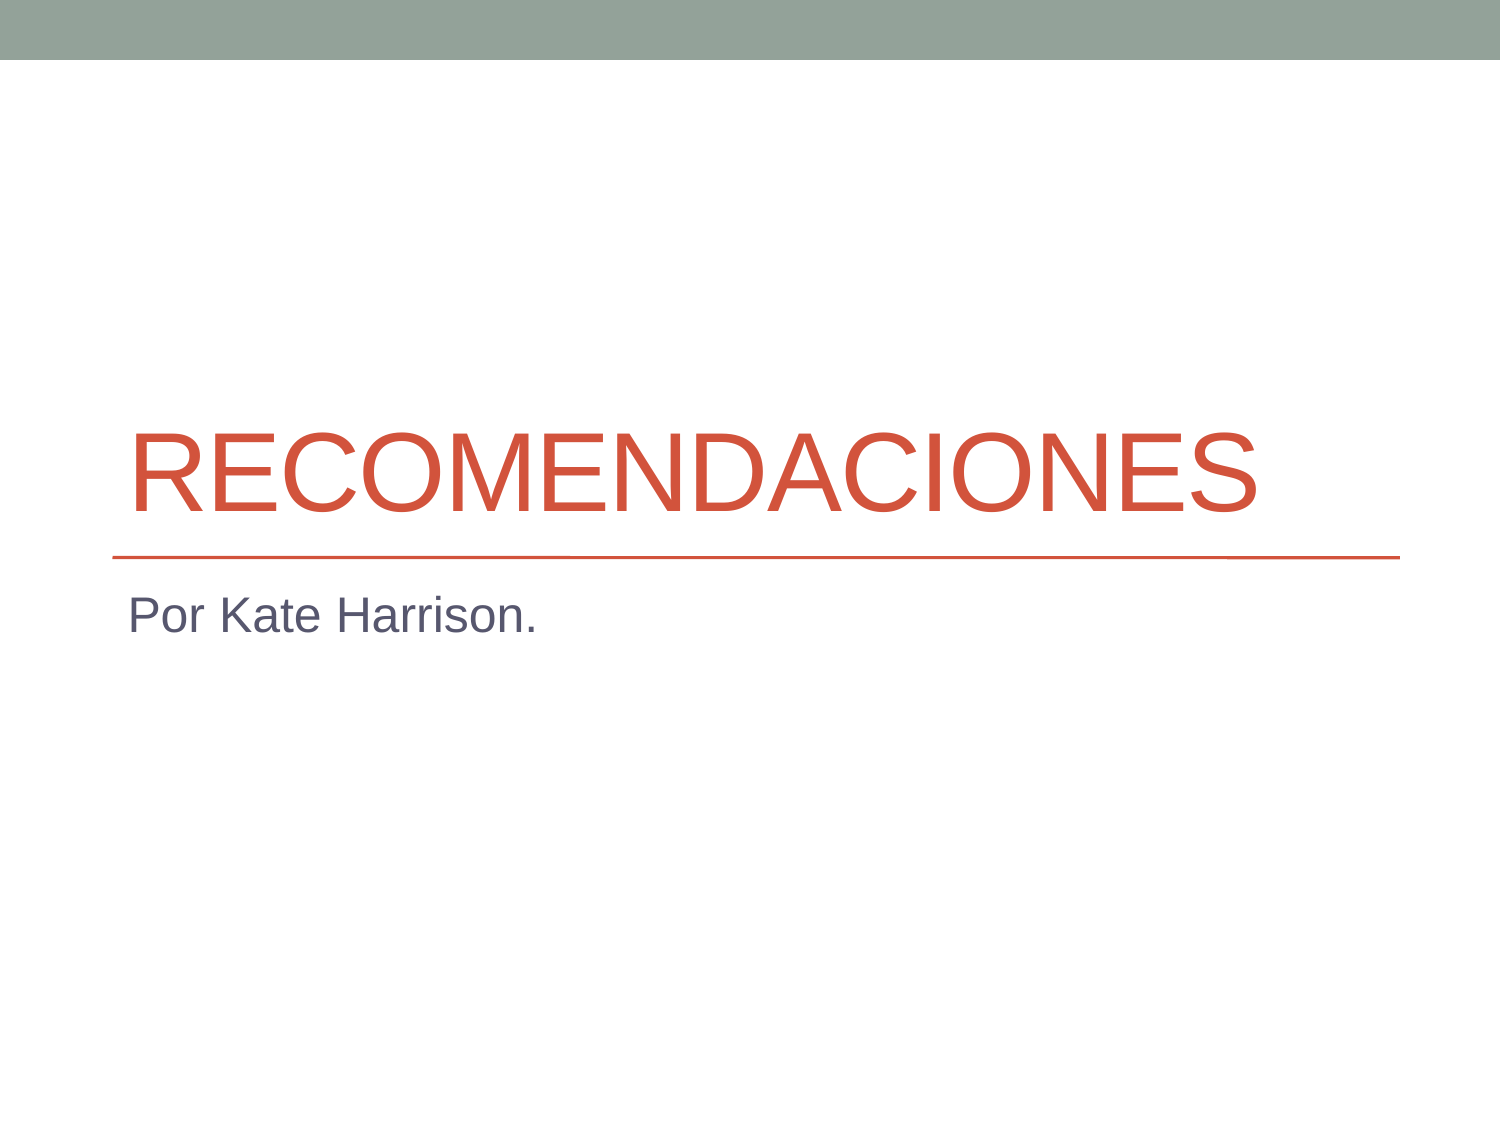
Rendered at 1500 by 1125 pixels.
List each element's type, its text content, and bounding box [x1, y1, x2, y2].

title Recomendaciones [112, 224, 1400, 542]
subtitle Por Kate Harrison. [112, 575, 1163, 863]
